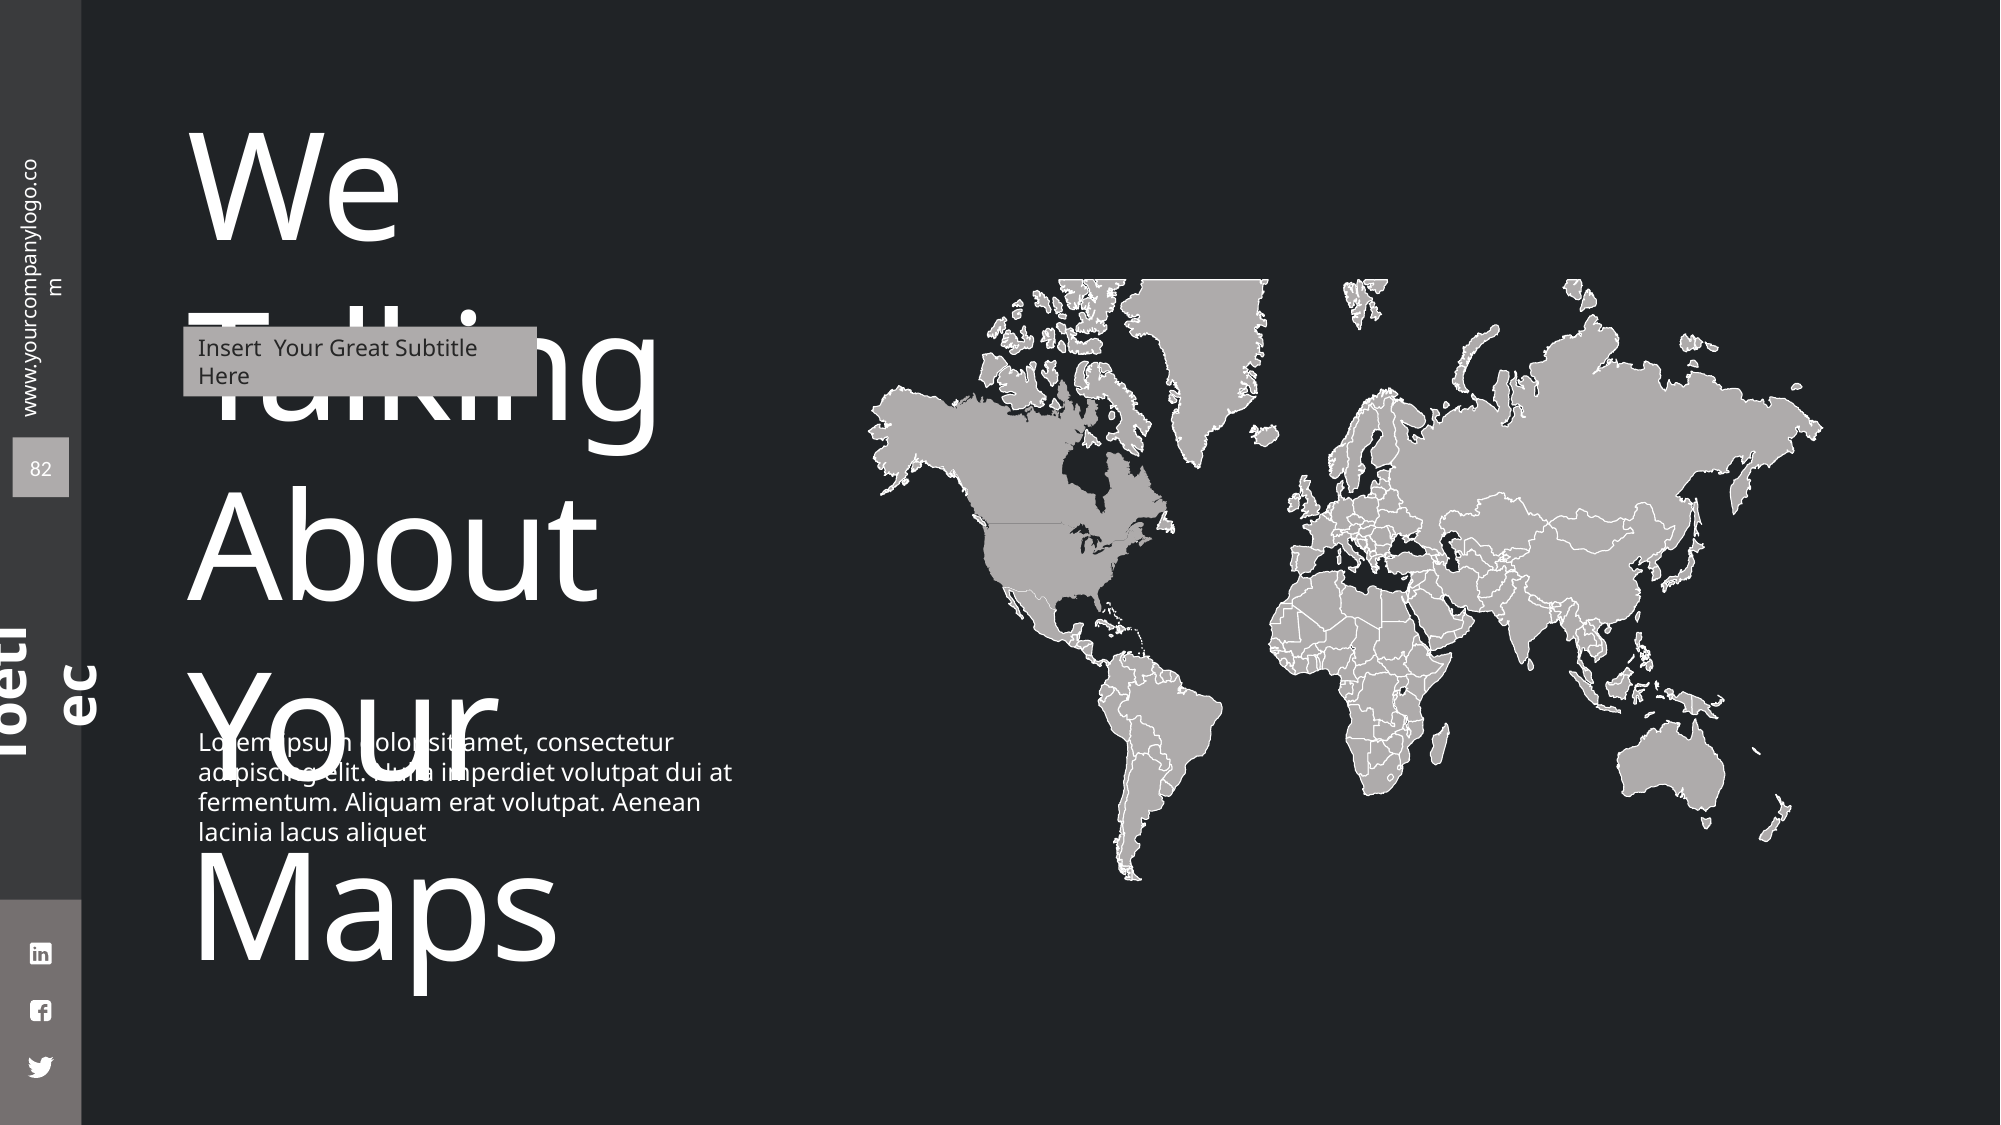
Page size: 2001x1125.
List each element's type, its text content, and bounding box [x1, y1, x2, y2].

slide_number 82 [12, 437, 69, 498]
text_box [868, 279, 1823, 881]
text_box Insert Your Great Subtitle Here [183, 326, 537, 397]
text_box Lorem ipsum dolor sit amet, consectetur adipiscing elit. Nulla imperdiet volutpat dui at fermentum. Aliquam erat volutpat. Aenean lacinia lacus aliquet [183, 719, 775, 854]
text_box We Talking About Your Maps [172, 379, 844, 701]
